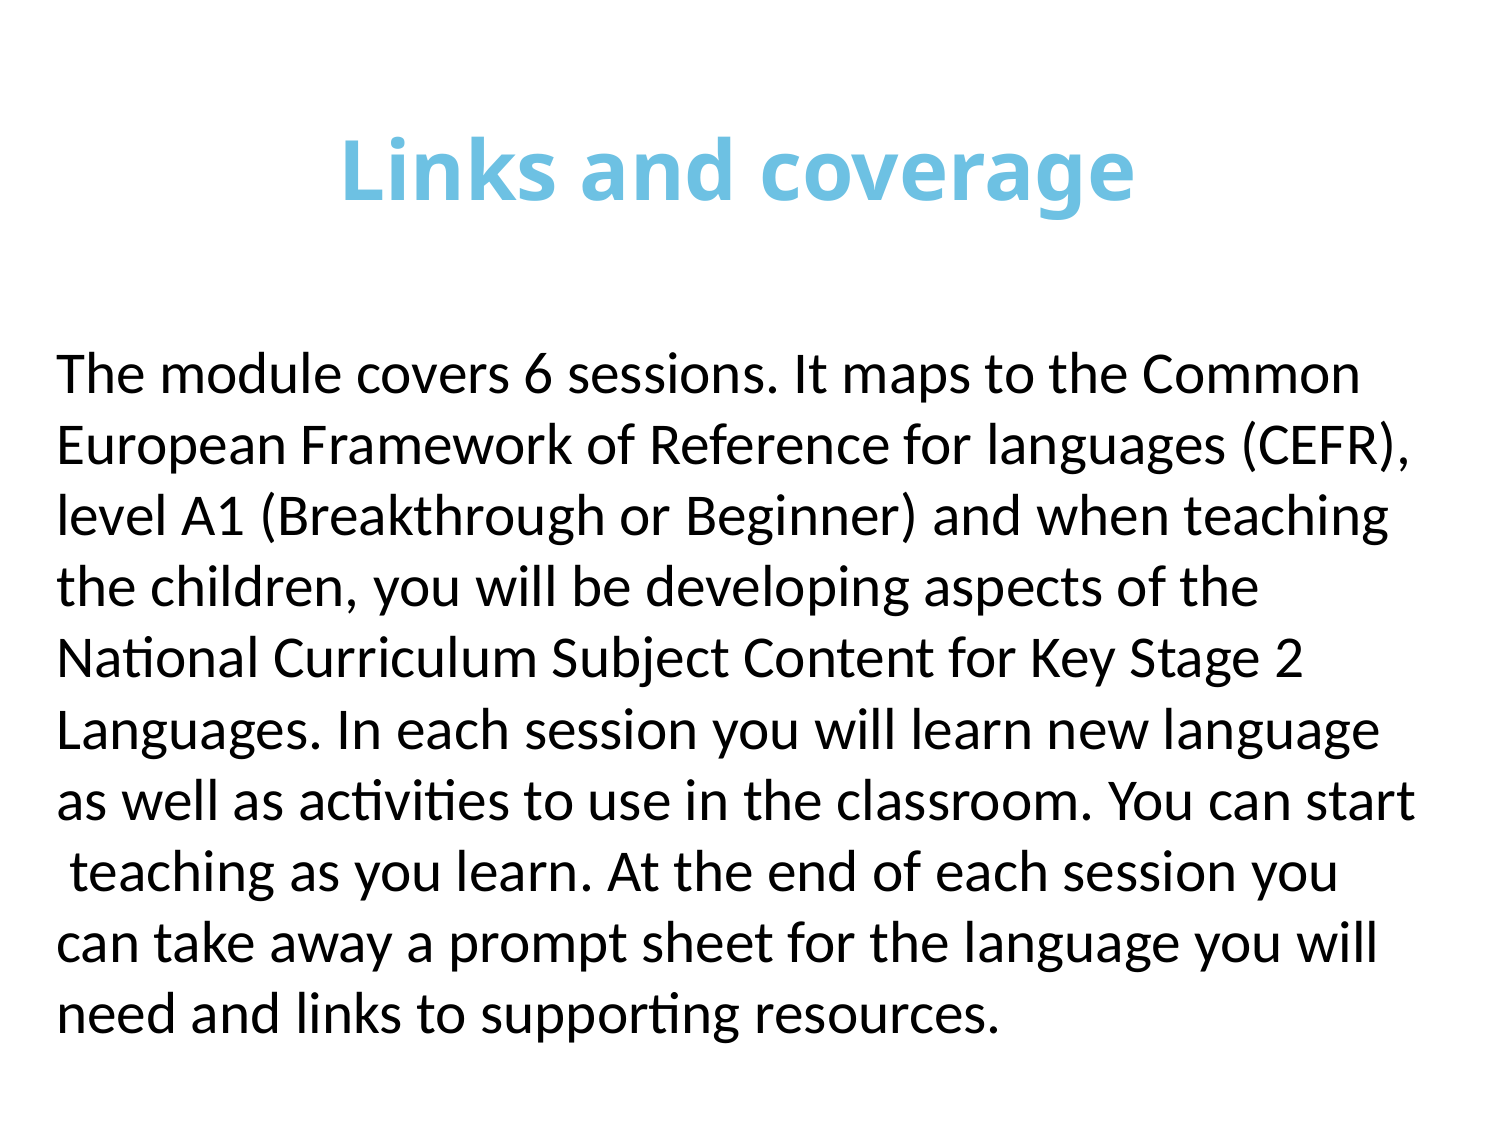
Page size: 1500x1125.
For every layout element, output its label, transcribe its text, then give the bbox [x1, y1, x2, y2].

text_box The module covers 6 sessions. It maps to the Common European Framework of Reference for languages (CEFR), level A1 (Breakthrough or Beginner) and when teaching the children, you will be developing aspects of the National Curriculum Subject Content for Key Stage 2 Languages. In each session you will learn new language as well as activities to use in the classroom. You can start teaching as you learn. At the end of each session you can take away a prompt sheet for the language you will need and links to supporting resources. [41, 326, 1436, 1069]
title Links and coverage [100, 101, 1376, 232]
